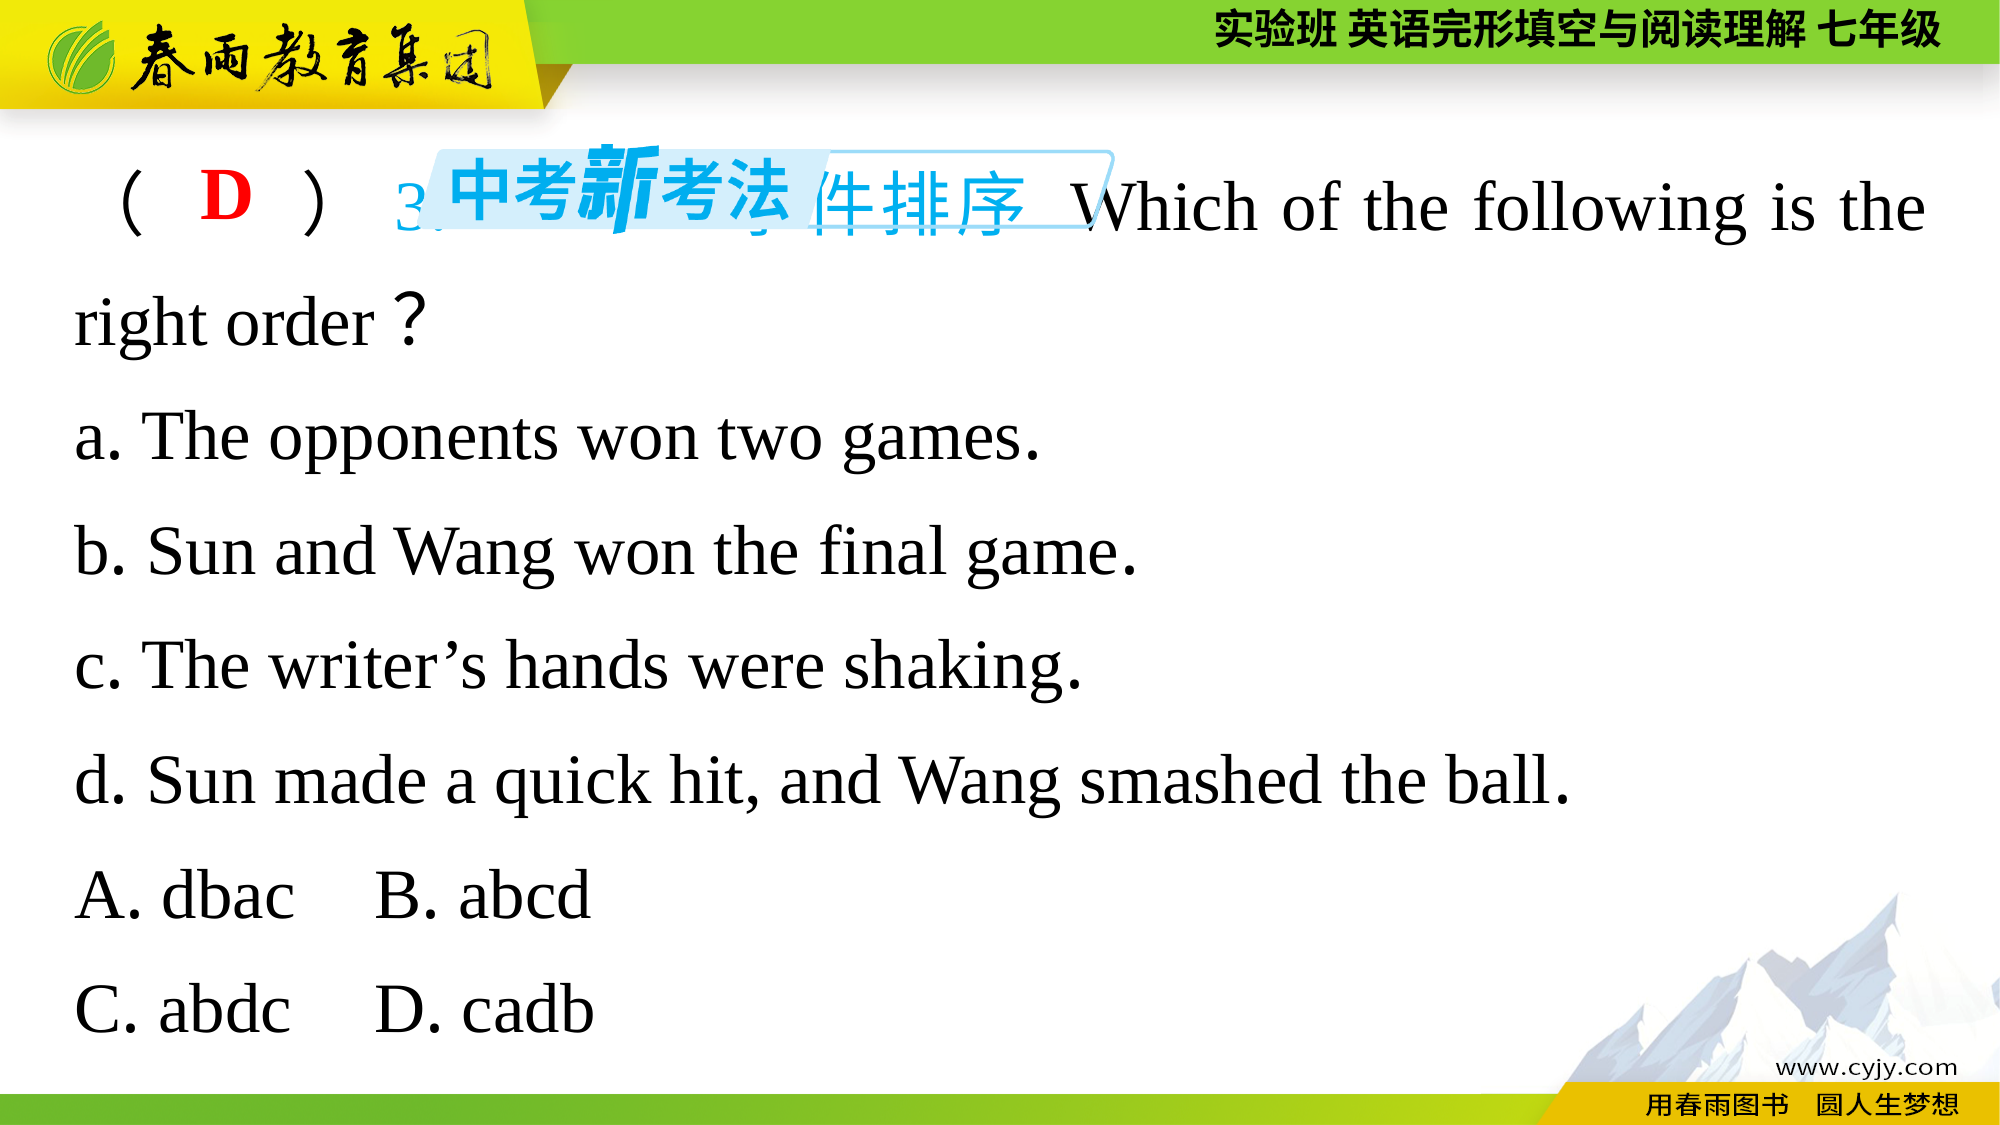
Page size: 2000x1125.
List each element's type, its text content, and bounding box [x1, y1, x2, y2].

text_box D [186, 137, 271, 242]
picture [0, 0, 2000, 1125]
list （ ）3. 事件排序 Which of the following is the right order？ a. The opponents won two games. b. Sun and Wang won the final game. c. The writer’s hands were shaking. d. Sun made a quick hit, and Wang smashed the ball. A. dbac B. abcd C. abdc D. cadb [59, 122, 1944, 1065]
